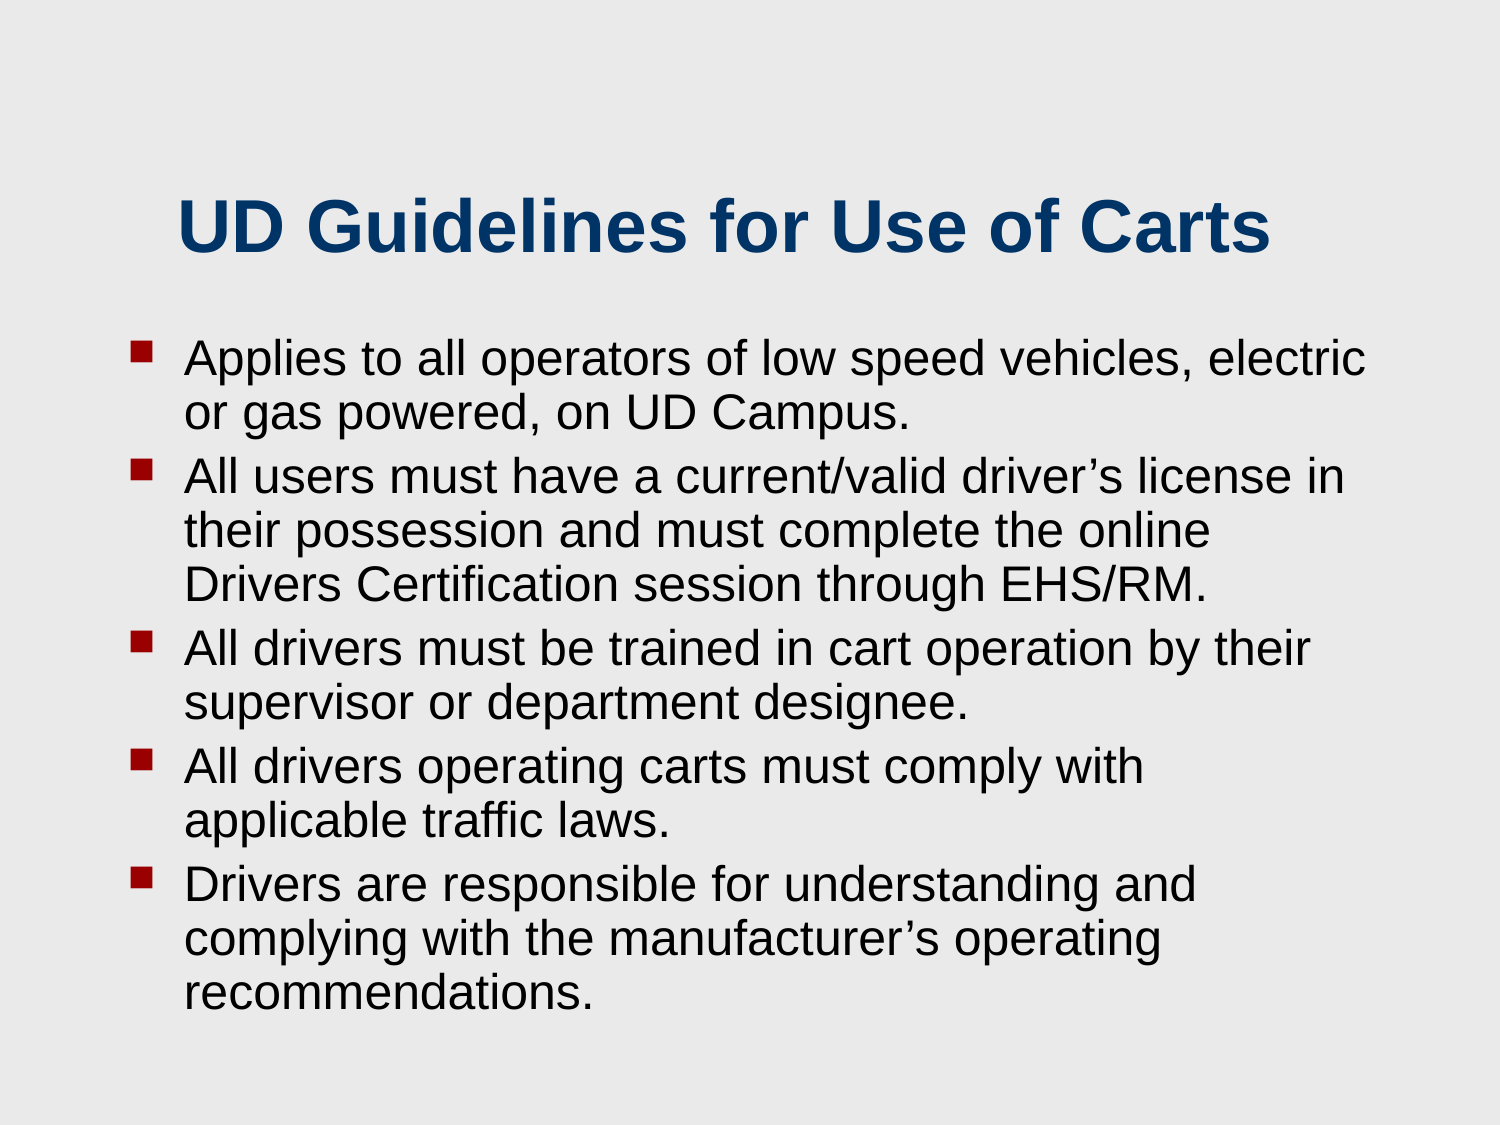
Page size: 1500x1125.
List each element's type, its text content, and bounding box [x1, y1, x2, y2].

list Applies to all operators of low speed vehicles, electric or gas powered, on UD Campus. All users must have a current/valid driver’s license in their possession and must complete the online Drivers Certification session through EHS/RM. All drivers must be trained in cart operation by their supervisor or department designee. All drivers operating carts must comply with applicable traffic laws. Drivers are responsible for understanding and complying with the manufacturer’s operating recommendations. [112, 324, 1388, 1101]
title UD Guidelines for Use of Carts [0, 168, 1451, 276]
